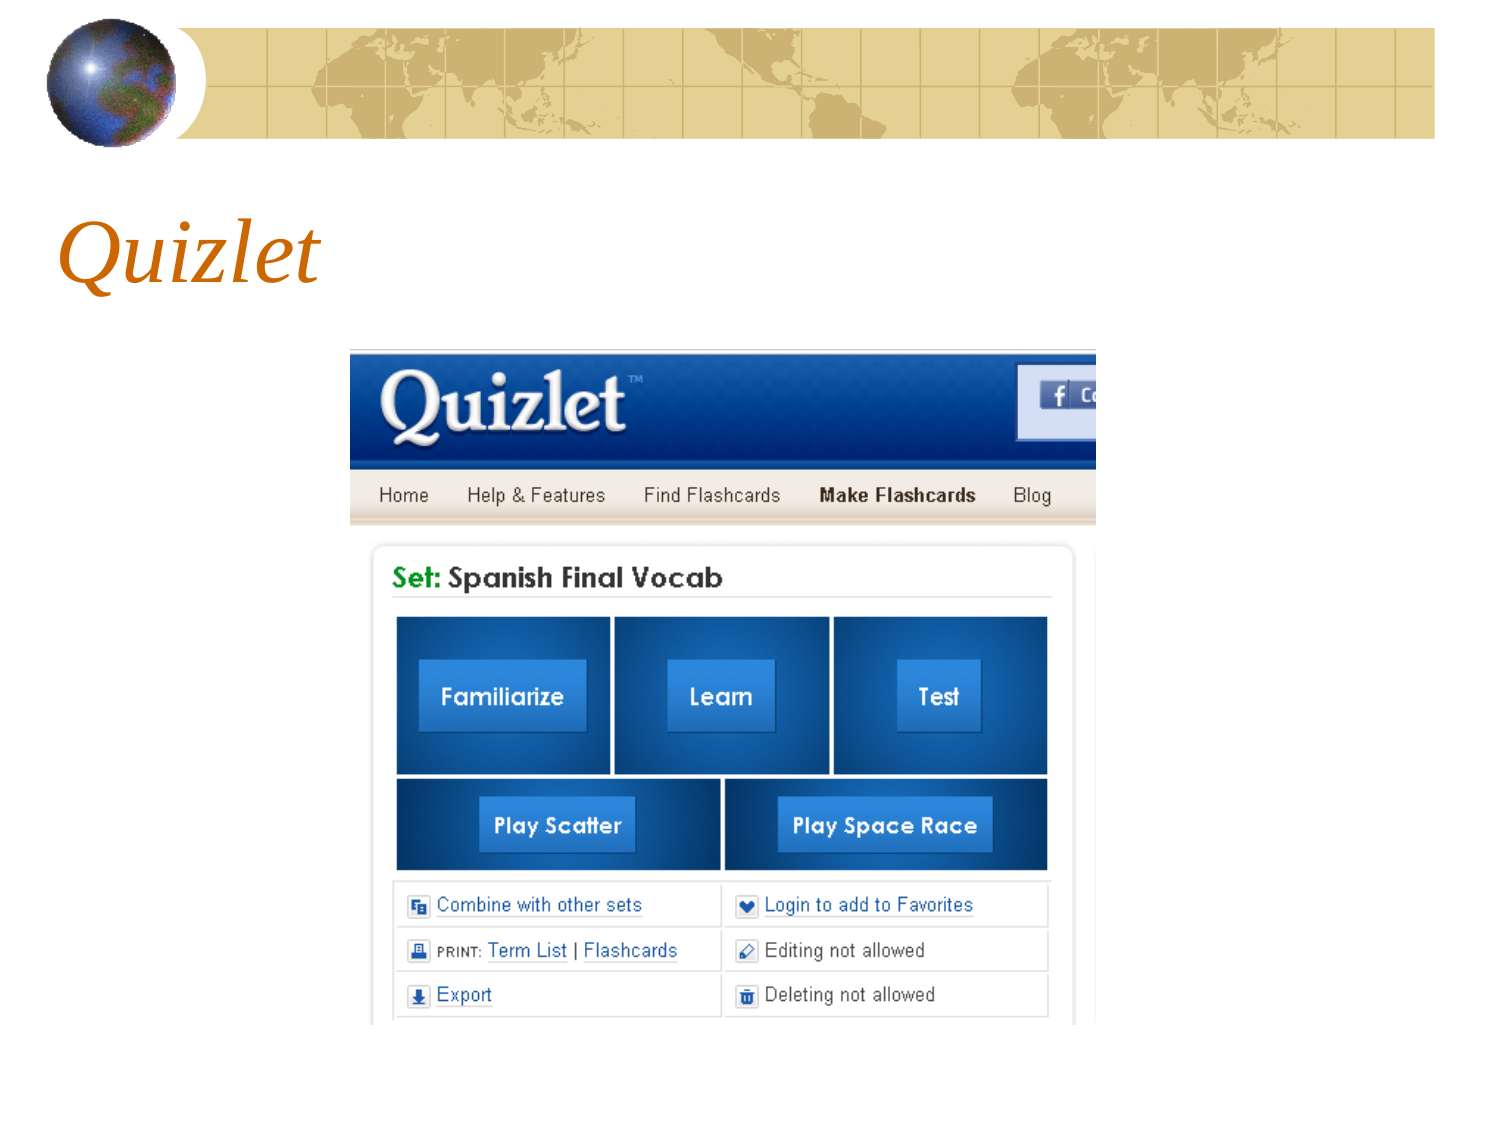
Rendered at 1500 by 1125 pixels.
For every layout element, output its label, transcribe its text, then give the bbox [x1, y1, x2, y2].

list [349, 349, 1096, 1026]
title Quizlet [40, 152, 1316, 341]
picture [42, 14, 190, 151]
